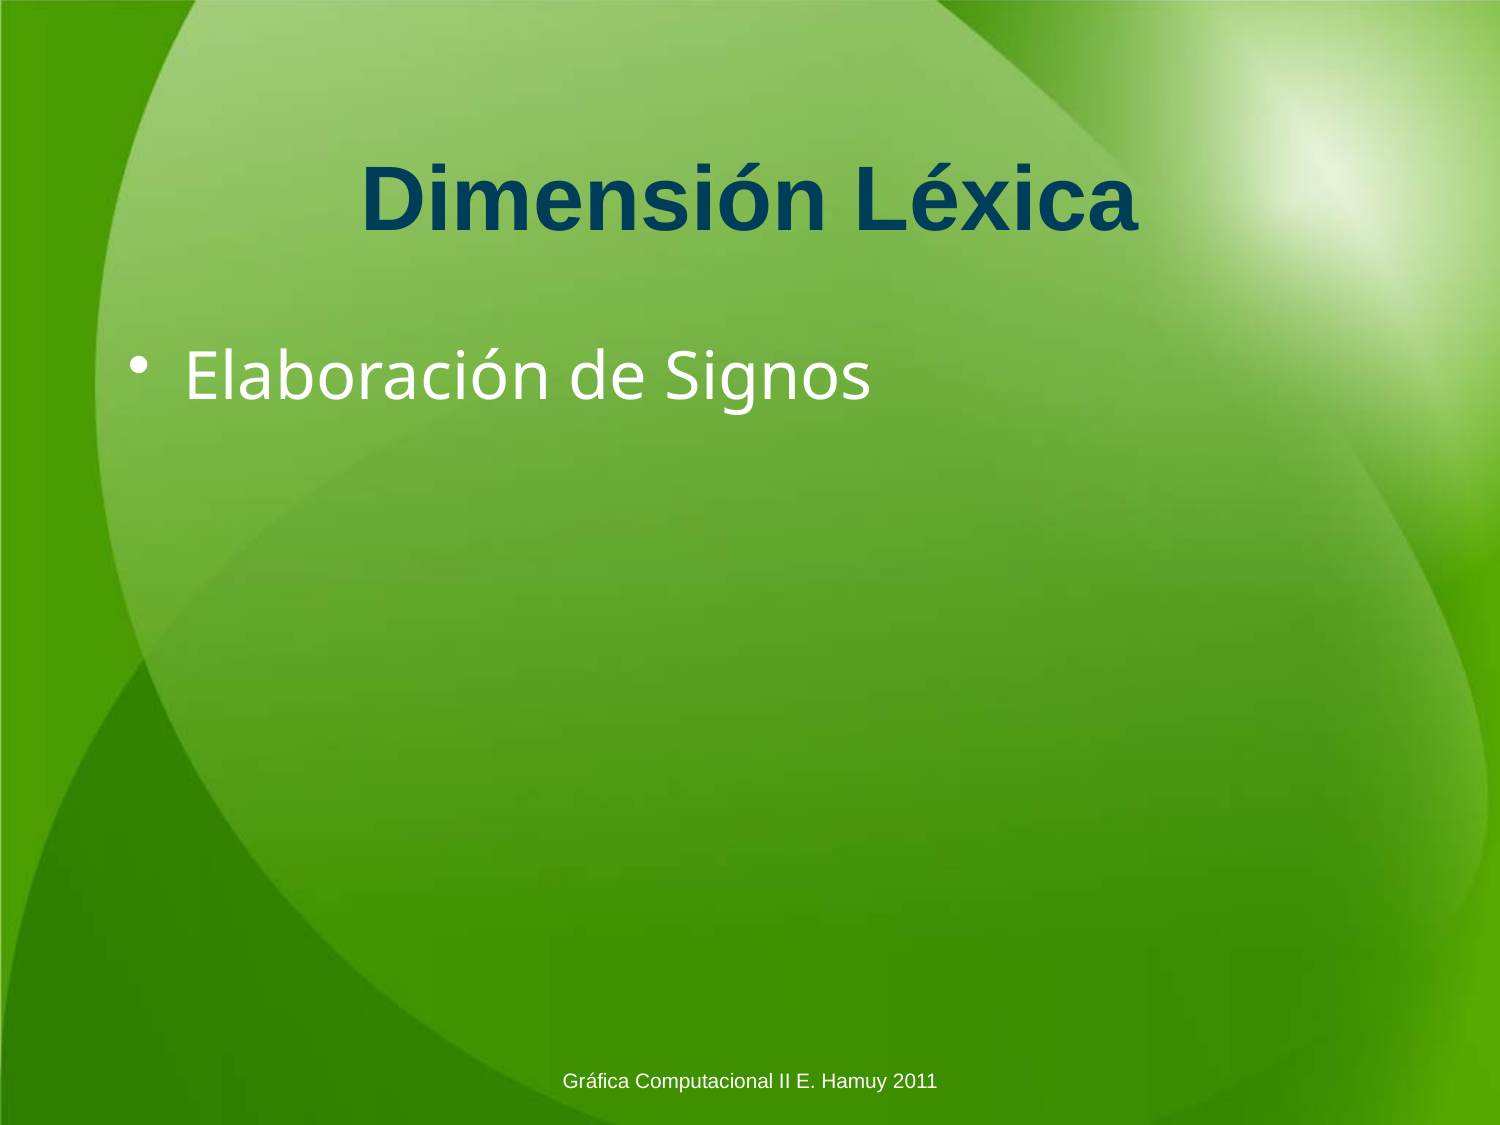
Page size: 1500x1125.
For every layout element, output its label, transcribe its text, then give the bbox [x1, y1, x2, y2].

footer Gráfica Computacional II E. Hamuy 2011 [512, 1024, 988, 1101]
list Elaboración de Signos [112, 324, 1388, 1001]
title Dimensión Léxica [112, 99, 1388, 288]
picture [0, 0, 1500, 1125]
